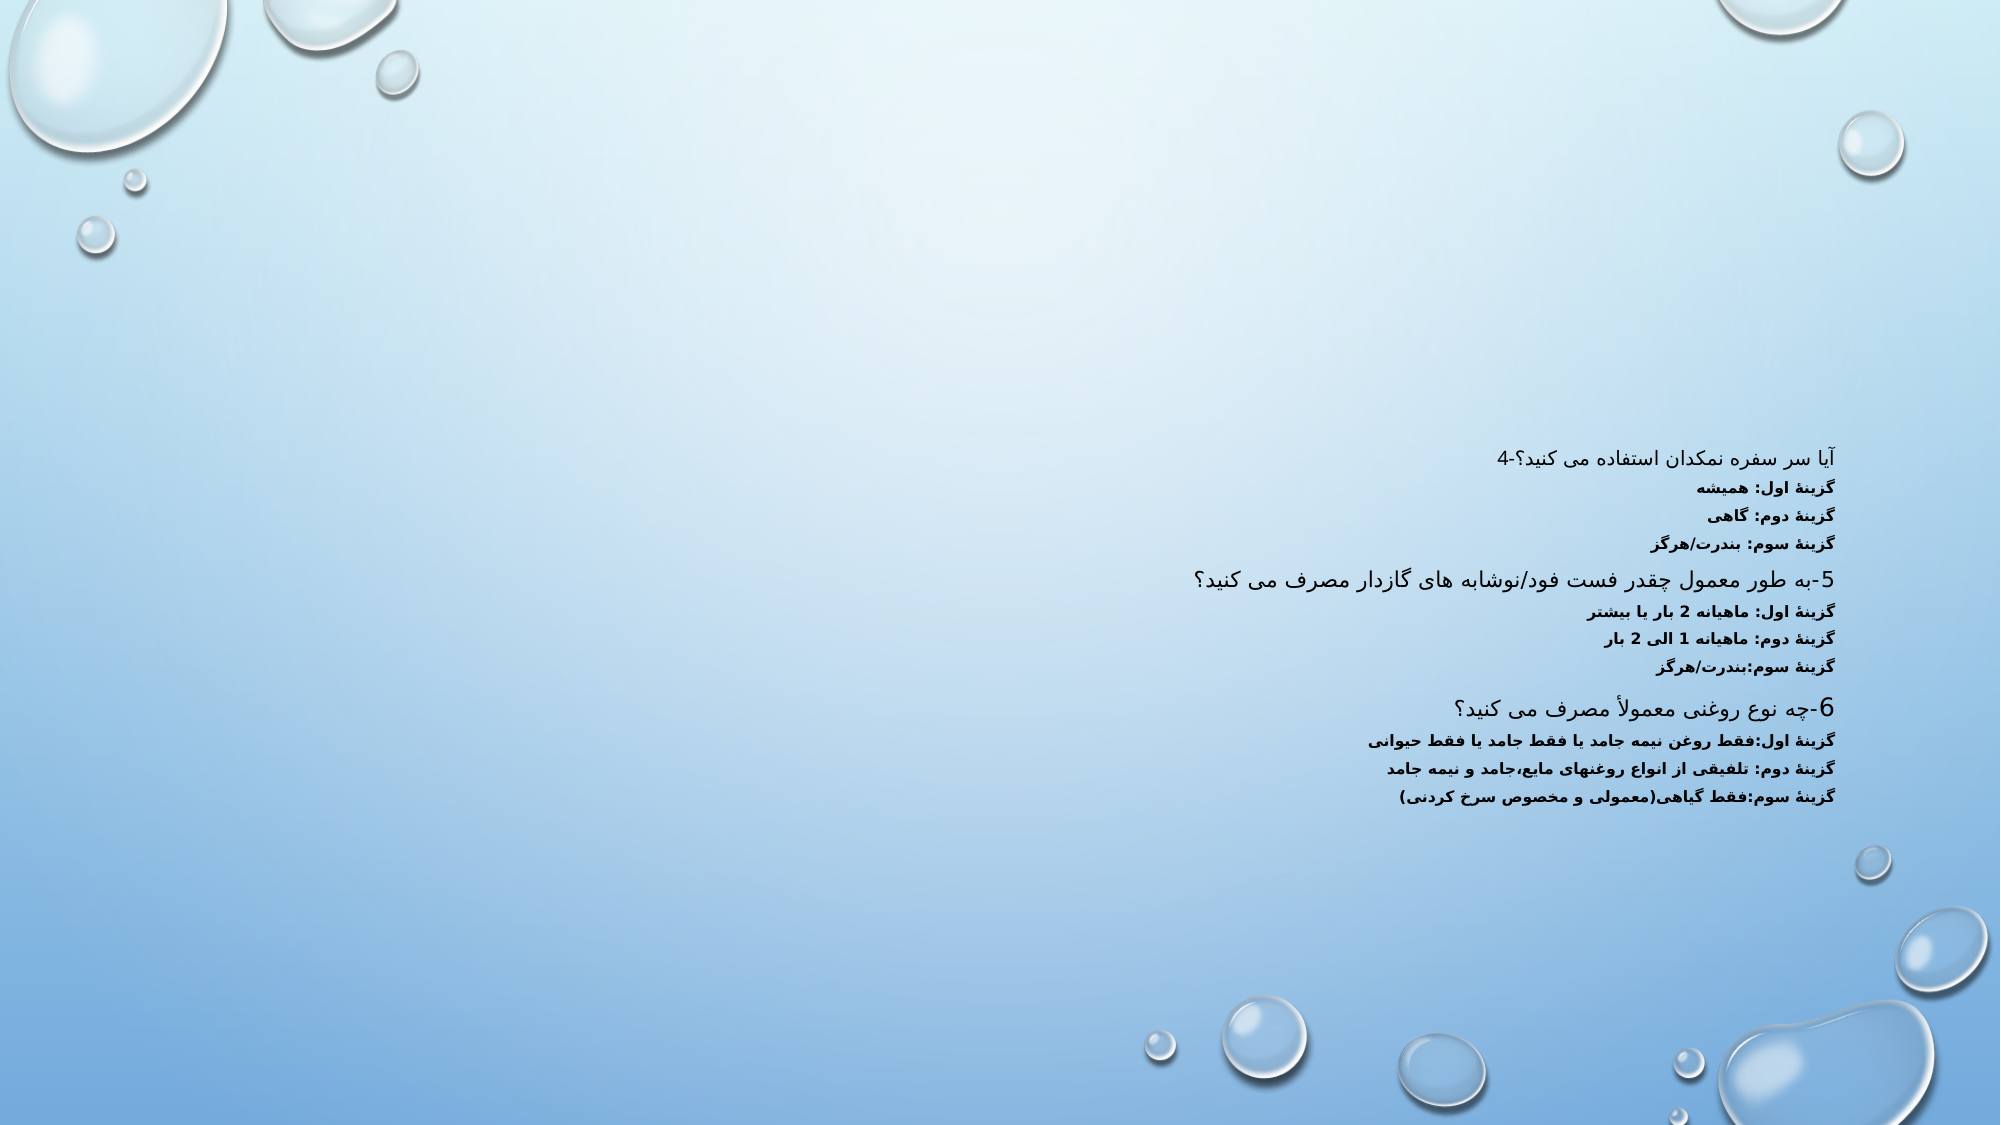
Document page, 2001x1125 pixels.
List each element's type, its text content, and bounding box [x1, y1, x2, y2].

title 4-آیا سر سفره نمکدان استفاده می کنید؟ گزینۀ اول: همیشه گزینۀ دوم: گاهی گزینۀ سوم: بندرت/هرگز 5-به طور معمول چقدر فست فود/نوشابه های گازدار مصرف می کنید؟ گزینۀ اول: ماهیانه 2 بار یا بیشتر گزینۀ دوم: ماهیانه 1 الی 2 بار گزینۀ سوم:بندرت/هرگز 6-چه نوع روغنی معمولأ مصرف می کنید؟ گزینۀ اول:فقط روغن نیمه جامد یا فقط جامد یا فقط حیوانی گزینۀ دوم: تلفیقی از انواع روغنهای مایع،جامد و نیمه جامد گزینۀ سوم:فقط گیاهی(معمولی و مخصوص سرخ کردنی) [149, 419, 1851, 896]
picture [0, 0, 2000, 1125]
